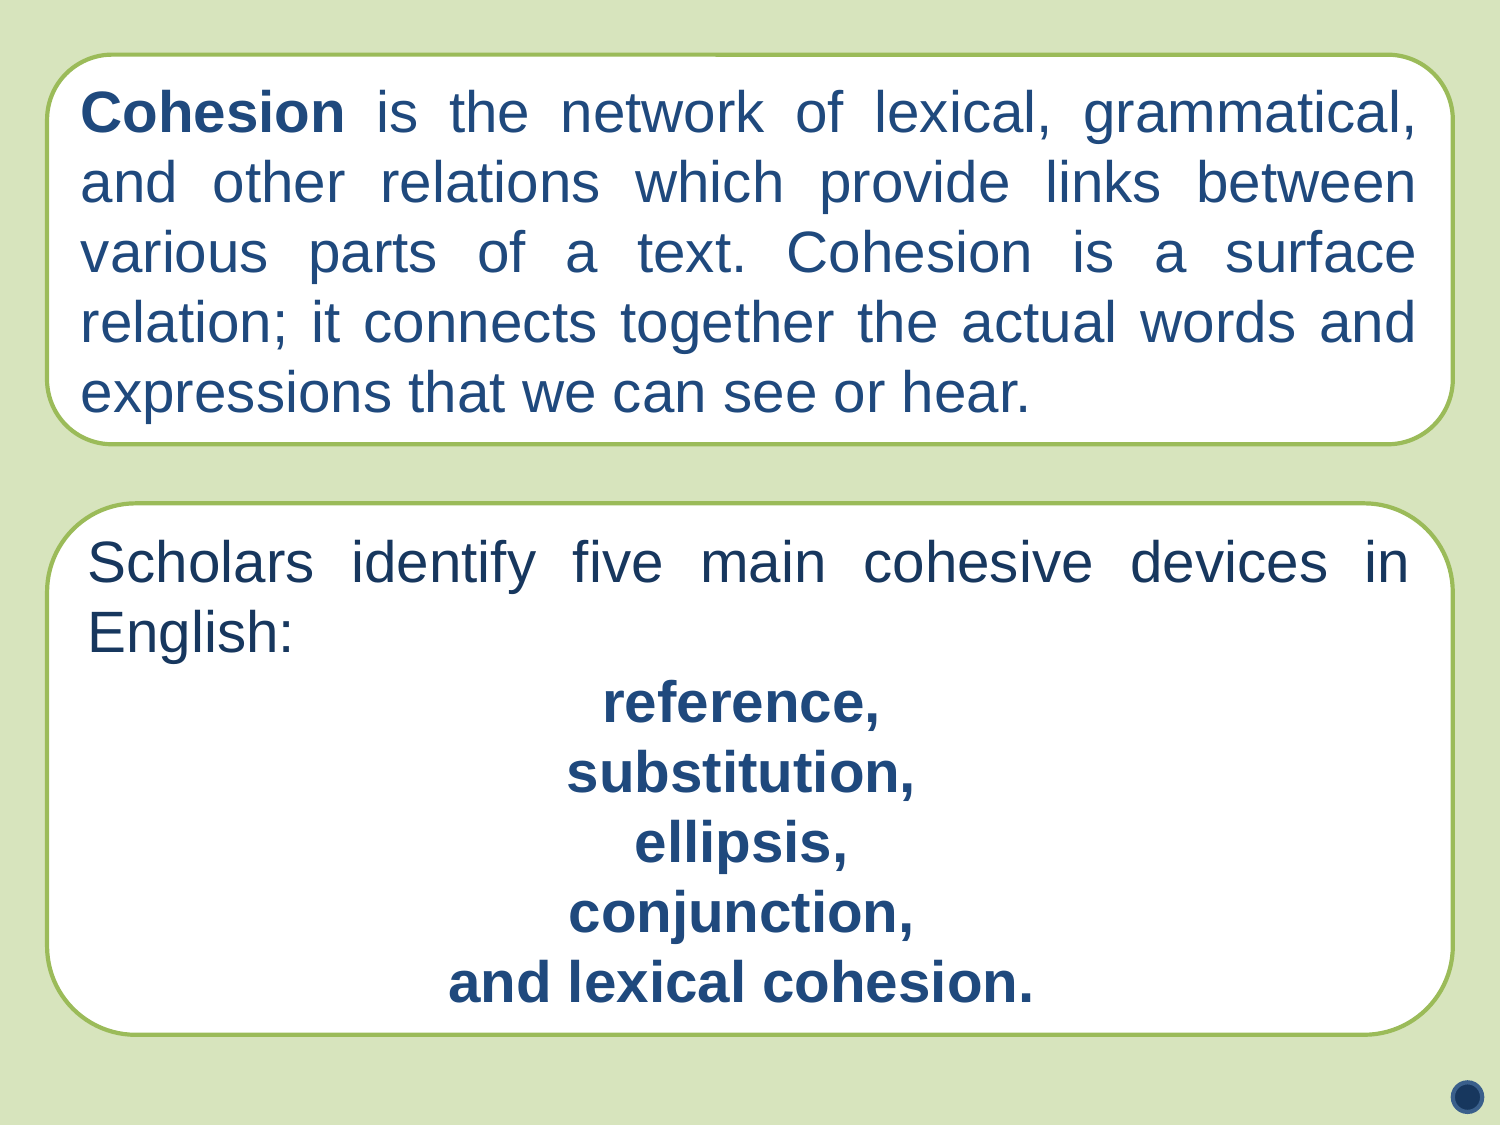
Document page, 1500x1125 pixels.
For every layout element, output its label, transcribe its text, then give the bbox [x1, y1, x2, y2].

text_box [1450, 1080, 1485, 1115]
text_box Scholars identify five main cohesive devices in English: reference, substitution, ellipsis, conjunction, and lexical cohesion. [44, 501, 1455, 1037]
text_box Cohesion is the network of lexical, grammatical, and other relations which provide links between various parts of a text. Cohesion is a surface relation; it connects together the actual words and expressions that we can see or hear. [44, 52, 1455, 447]
